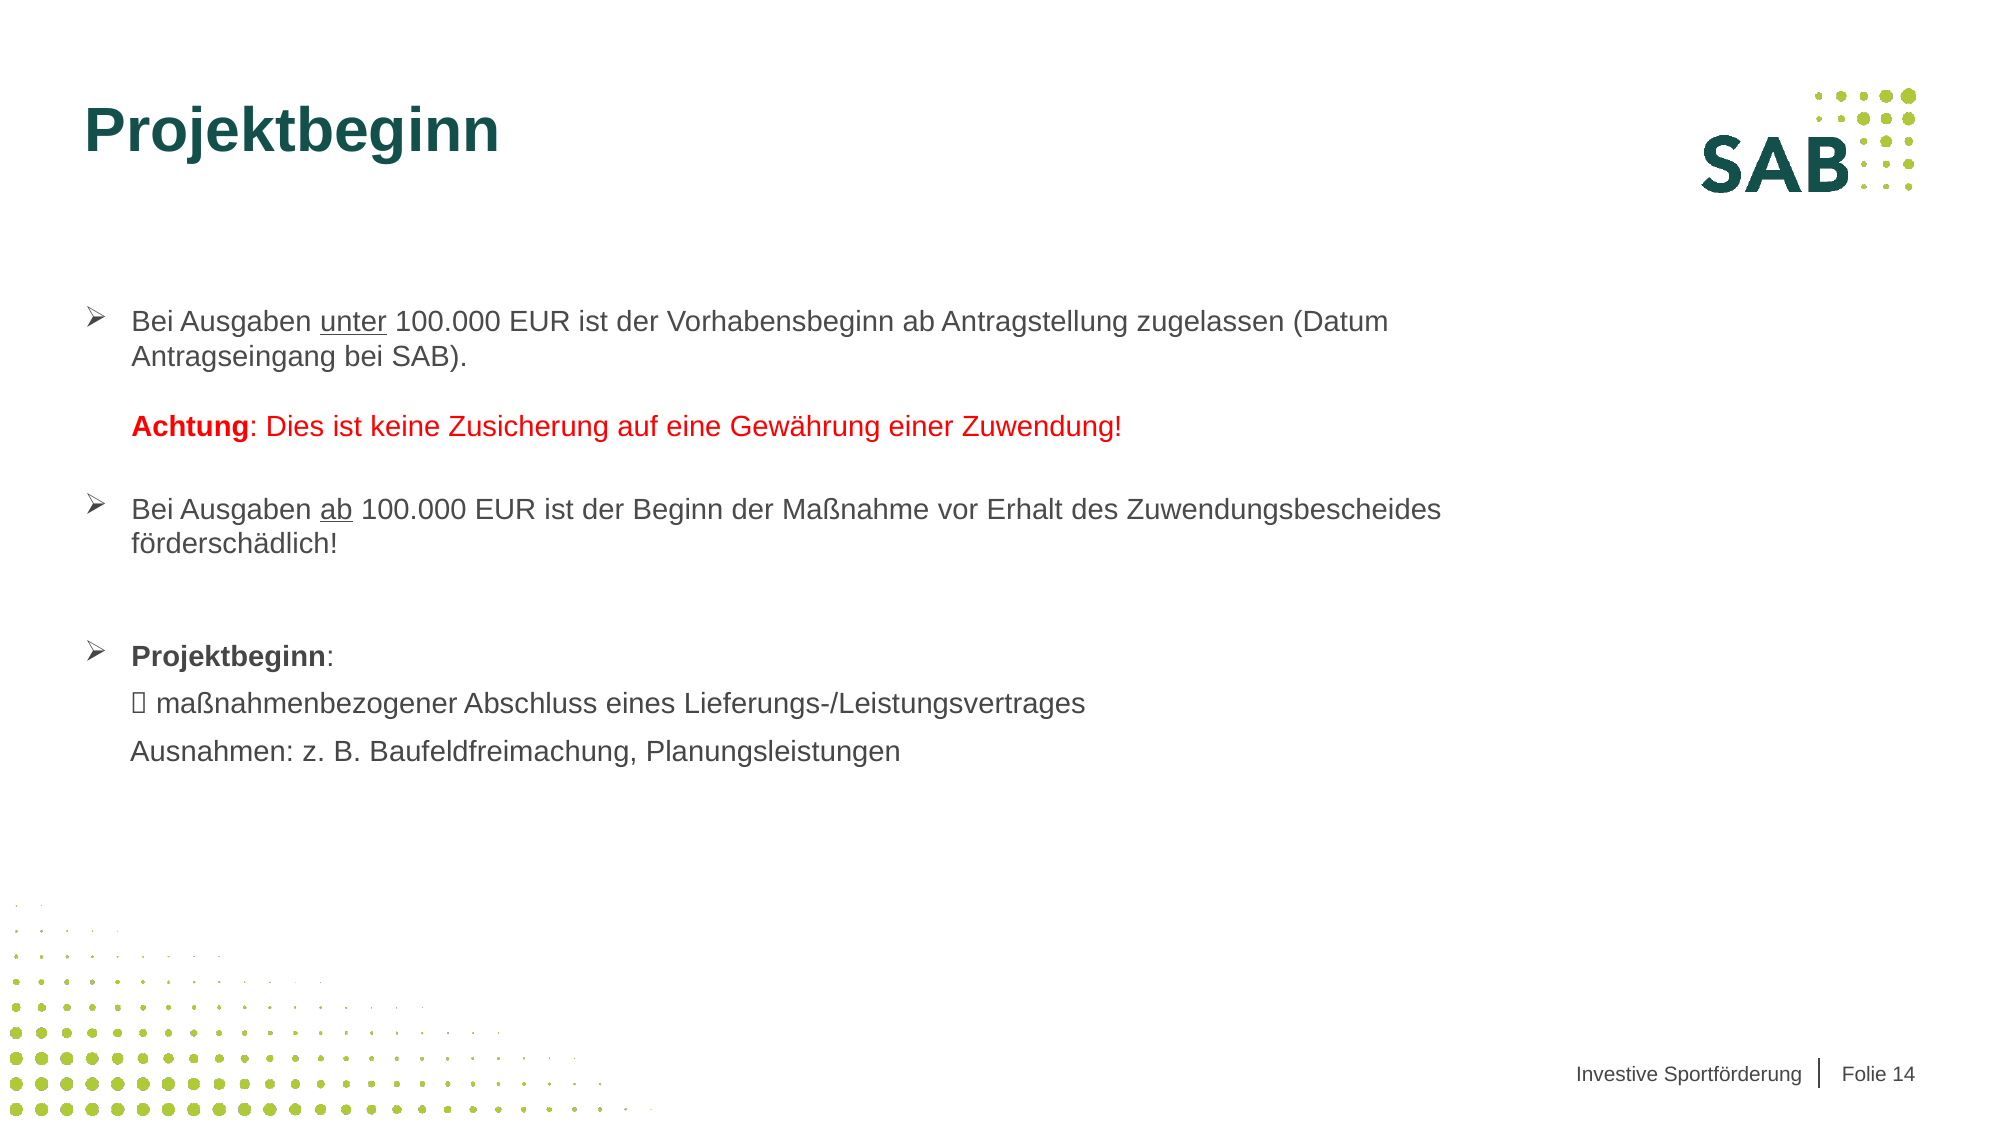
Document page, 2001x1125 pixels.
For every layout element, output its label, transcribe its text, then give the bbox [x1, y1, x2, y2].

picture [0, 889, 667, 1125]
picture [1701, 88, 1916, 193]
list Bei Ausgaben unter 100.000 EUR ist der Vorhabensbeginn ab Antragstellung zugelassen (Datum Antragseingang bei SAB). Achtung: Dies ist keine Zusicherung auf eine Gewährung einer Zuwendung! Bei Ausgaben ab 100.000 EUR ist der Beginn der Maßnahme vor Erhalt des Zuwendungsbescheides förderschädlich! Projektbeginn:  maßnahmenbezogener Abschluss eines Lieferungs-/Leistungsvertrages Ausnahmen: z. B. Baufeldfreimachung, Planungsleistungen [84, 302, 1482, 899]
slide_number Folie 14 [1818, 1060, 1916, 1086]
footer Investive Sportförderung [739, 1060, 1803, 1086]
title Projektbeginn [84, 88, 1502, 165]
